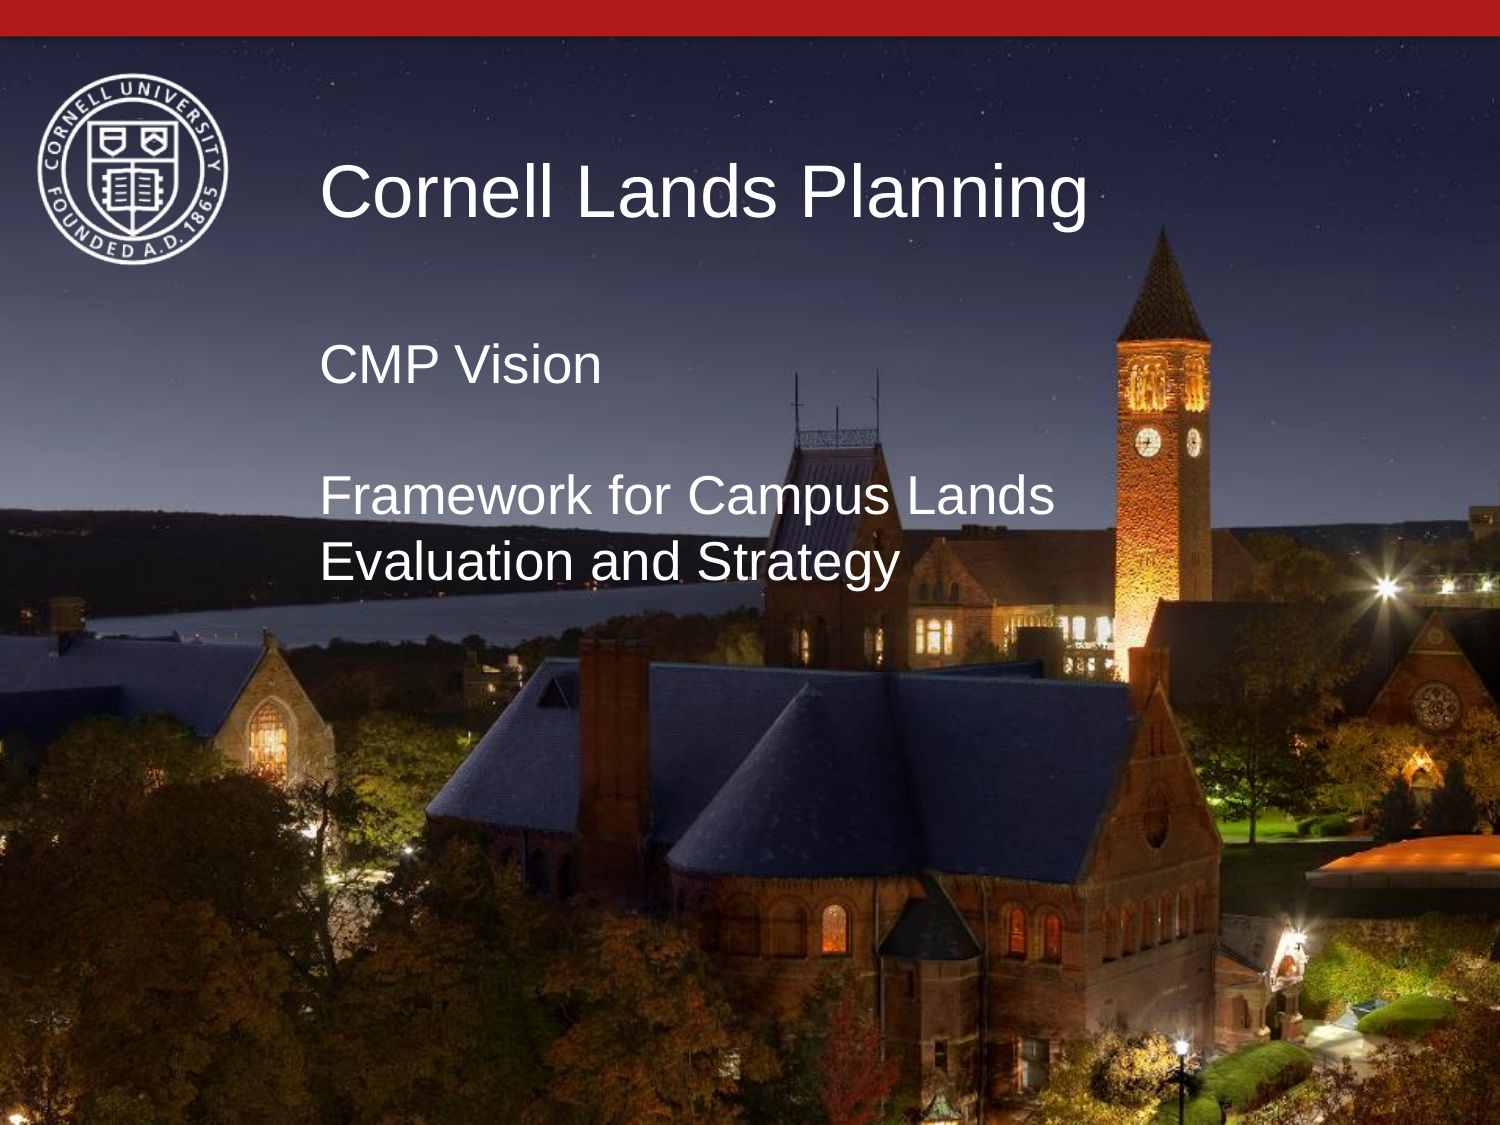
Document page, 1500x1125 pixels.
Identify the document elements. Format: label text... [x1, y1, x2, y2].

picture [0, 37, 1500, 1125]
title Cornell Lands Planning CMP Vision Framework for Campus Lands Evaluation and Strategy [304, 135, 1311, 849]
